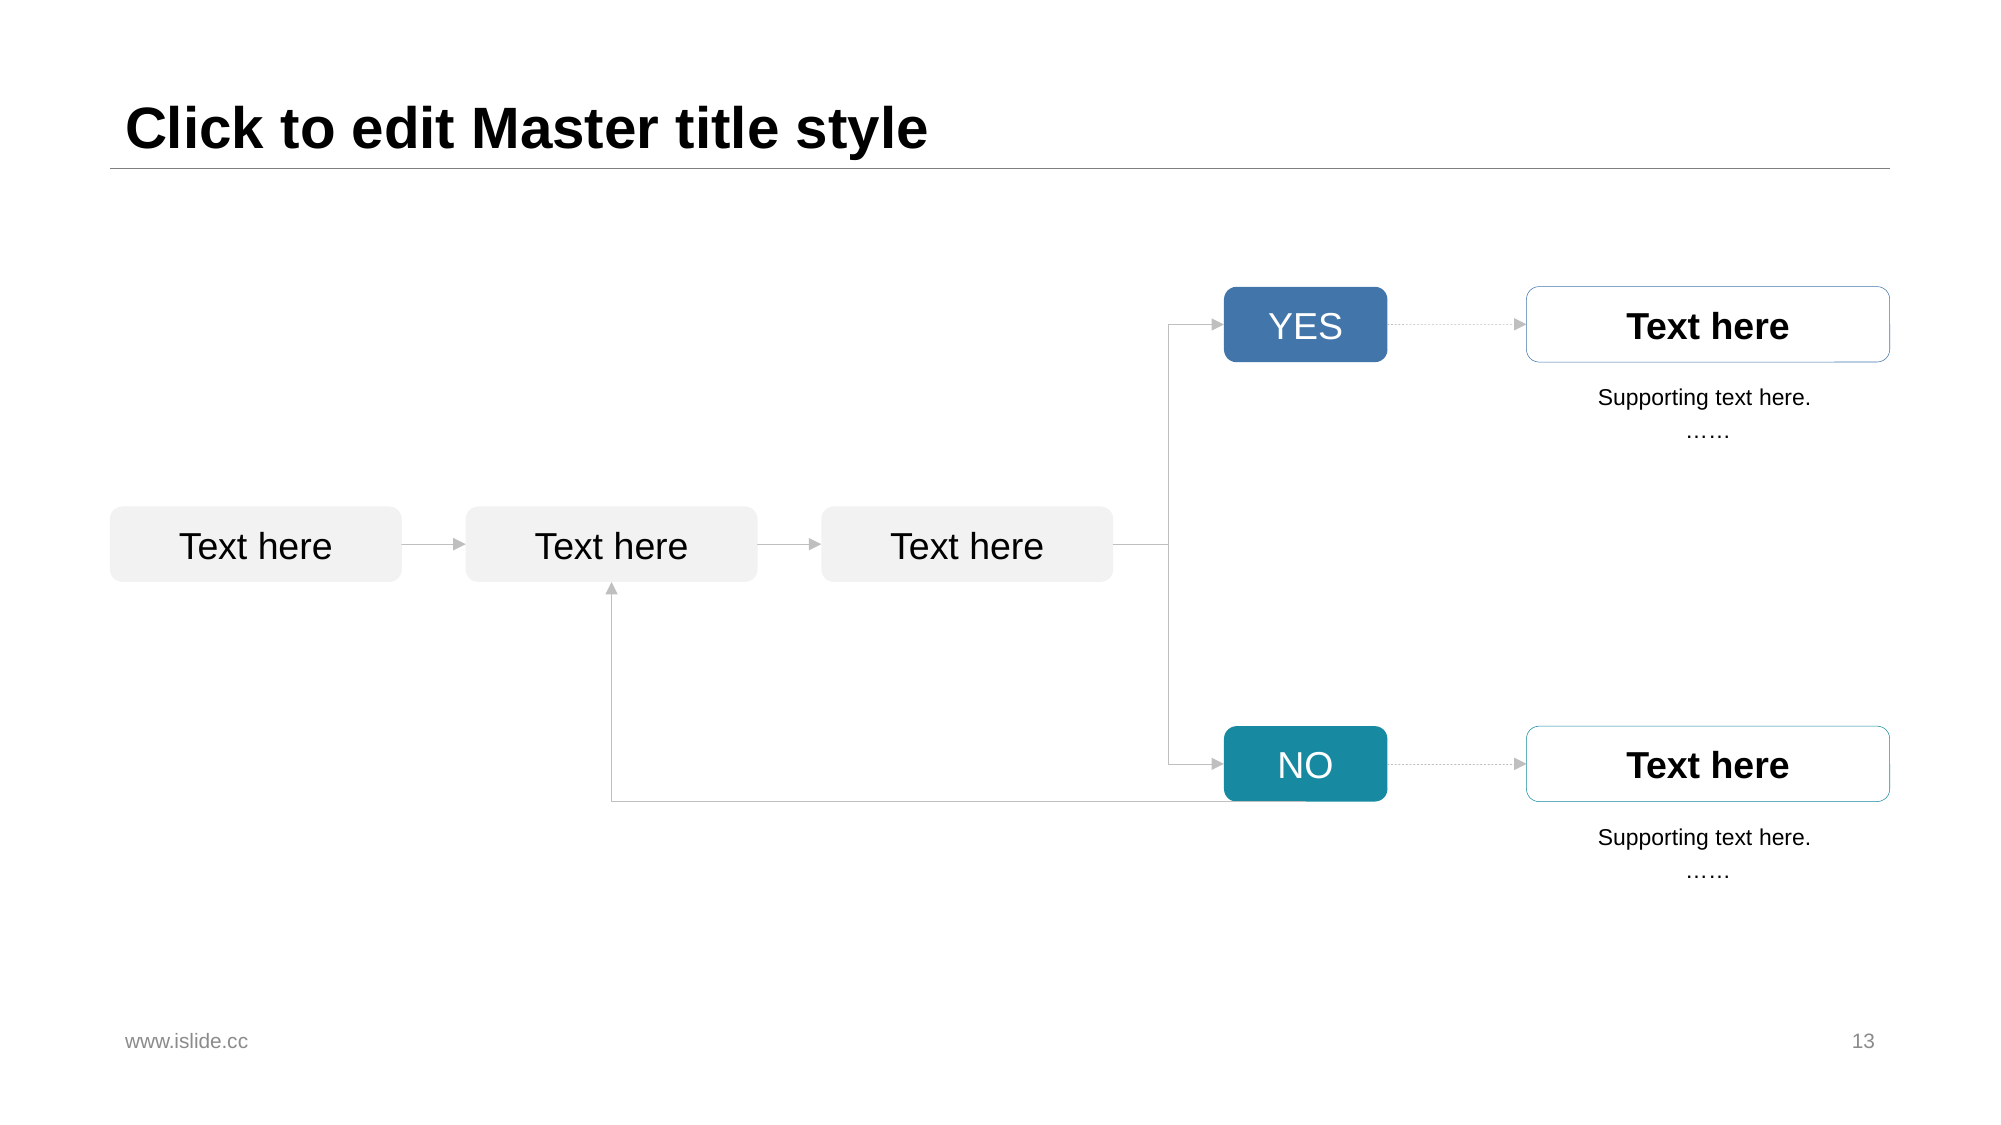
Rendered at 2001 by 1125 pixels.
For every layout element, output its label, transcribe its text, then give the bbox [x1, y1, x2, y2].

title Click to edit Master title style [109, 0, 1890, 169]
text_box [109, 286, 1890, 898]
footer www.islide.cc [109, 1023, 790, 1058]
slide_number 13 [1412, 1023, 1890, 1058]
